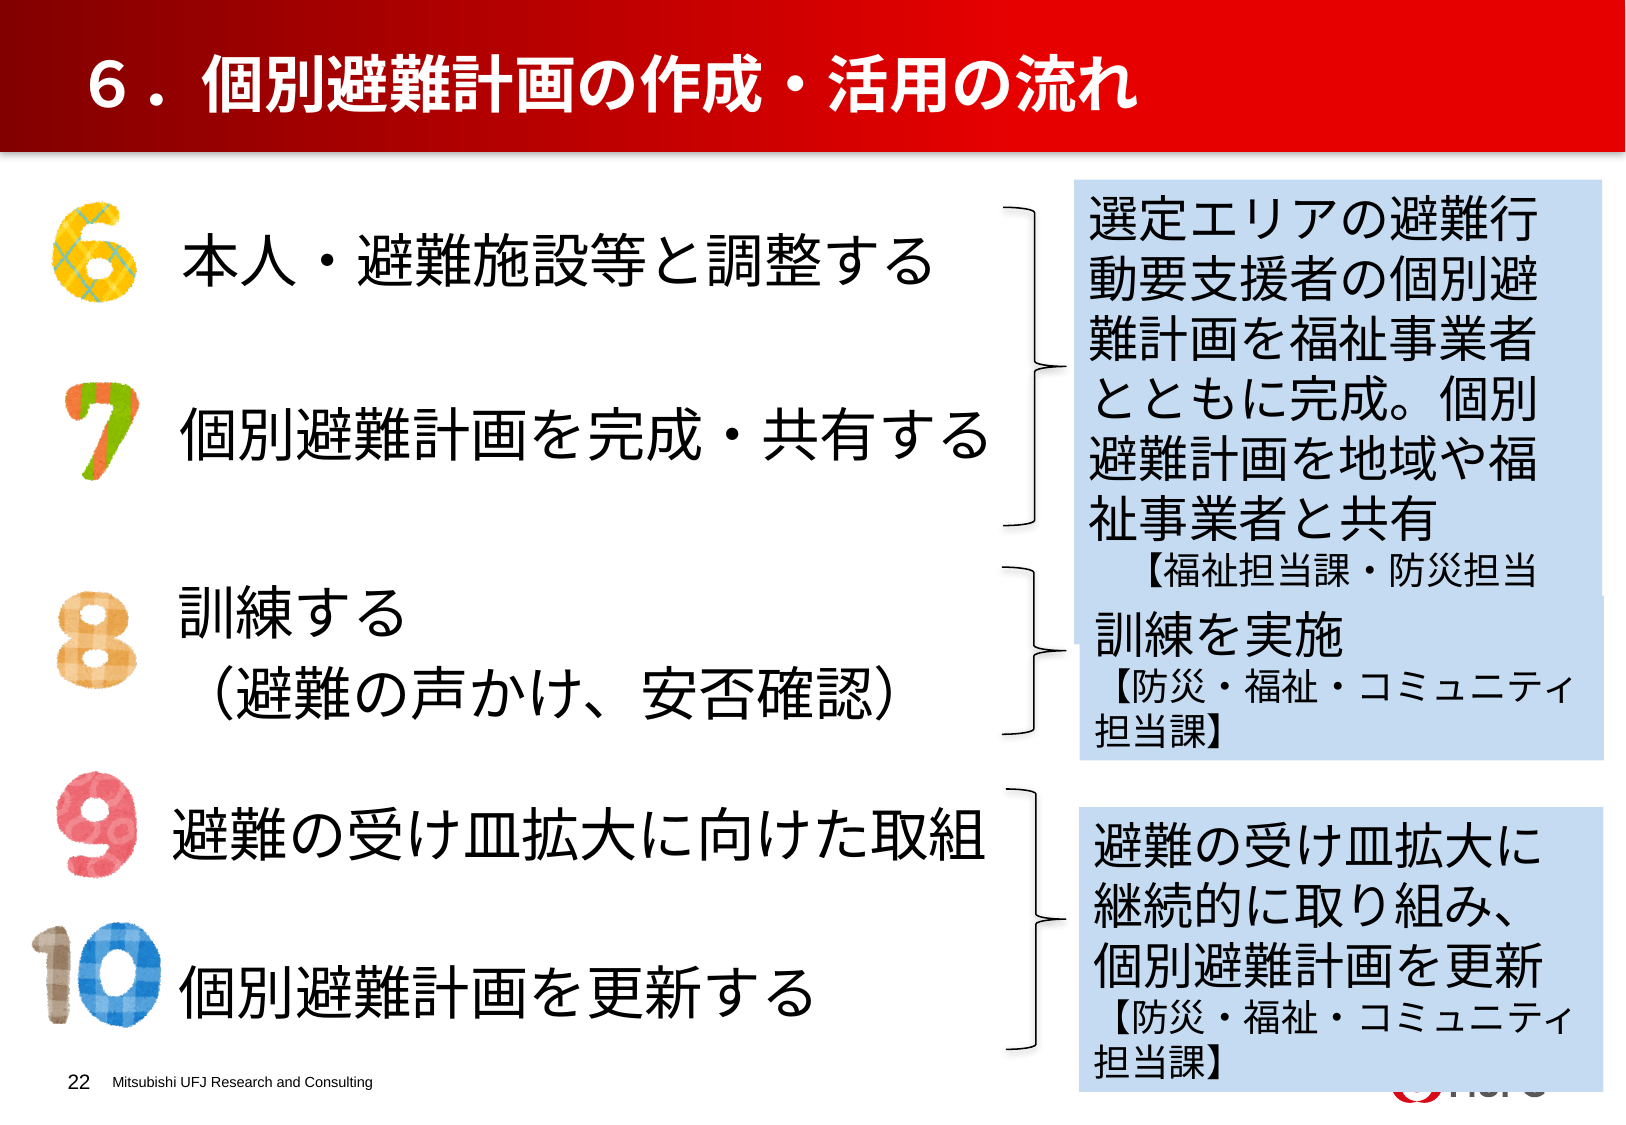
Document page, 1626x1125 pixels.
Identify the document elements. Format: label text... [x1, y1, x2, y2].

text_box 避難の受け皿拡大に向けた取組 [162, 788, 928, 866]
picture [52, 369, 154, 489]
picture [45, 764, 147, 883]
picture [44, 579, 146, 699]
title ６．個別避難計画の作成・活用の流れ [67, 42, 1557, 120]
text_box 本人・避難施設等と調整する [172, 215, 724, 293]
text_box 個別避難計画を完成・共有する [170, 389, 936, 466]
text_box 訓練する （避難の声かけ、安否確認） [168, 567, 923, 644]
text_box [1003, 205, 1069, 528]
text_box 避難の受け皿拡大に継続的に取り組み、個別避難計画を更新 【防災・福祉・コミュニティ担当課】 [1079, 807, 1604, 1092]
text_box 個別避難計画を更新する [175, 947, 935, 1025]
text_box 訓練を実施 【防災・福祉・コミュニティ担当課】 [1079, 595, 1604, 761]
text_box [1005, 786, 1068, 1052]
text_box 選定エリアの避難行動要支援者の個別避難計画を福祉事業者とともに完成。個別避難計画を地域や福祉事業者と共有 【福祉担当課・防災担当課】 [1074, 179, 1603, 645]
picture [3, 915, 171, 1038]
text_box [1001, 565, 1068, 737]
picture [44, 194, 146, 313]
